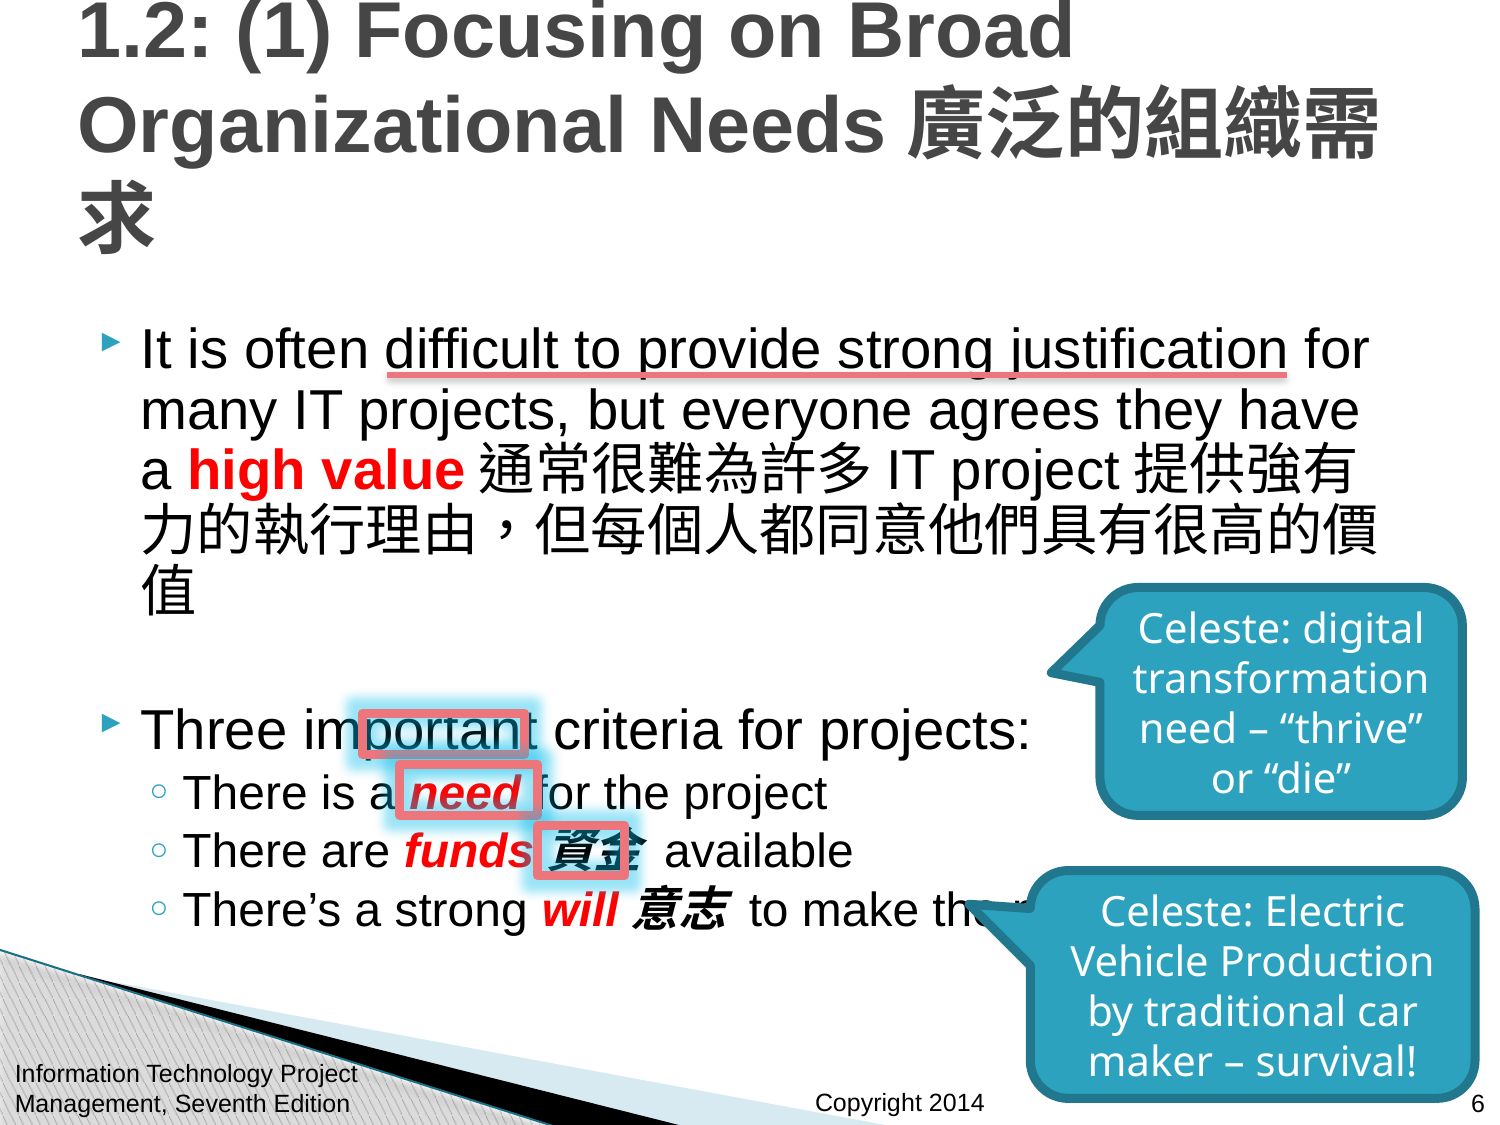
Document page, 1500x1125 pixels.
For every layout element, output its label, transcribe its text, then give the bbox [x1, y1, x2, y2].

footer Information Technology Project Management, Seventh Edition [0, 1065, 386, 1125]
slide_number 6 [1412, 1065, 1500, 1125]
text_box Celeste: Electric Vehicle Production by traditional car maker – survival! [964, 866, 1480, 1103]
title 1.2: (1) Focusing on Broad Organizational Needs廣泛的組織需求 [62, 75, 1475, 263]
list It is often difficult to provide strong justification for many IT projects, but everyone agrees they have a high value通常很難為許多IT project提供強有力的執行理由，但每個人都同意他們具有很高的價值 Three important criteria for projects: There is a need for the project There are funds資金 available There’s a strong will意志 to make the project succeed [65, 312, 1416, 1055]
text_box [533, 821, 629, 880]
text_box Celeste: digital transformation need – “thrive” or “die” [1046, 582, 1467, 820]
text_box [358, 709, 529, 759]
text_box [395, 760, 542, 820]
